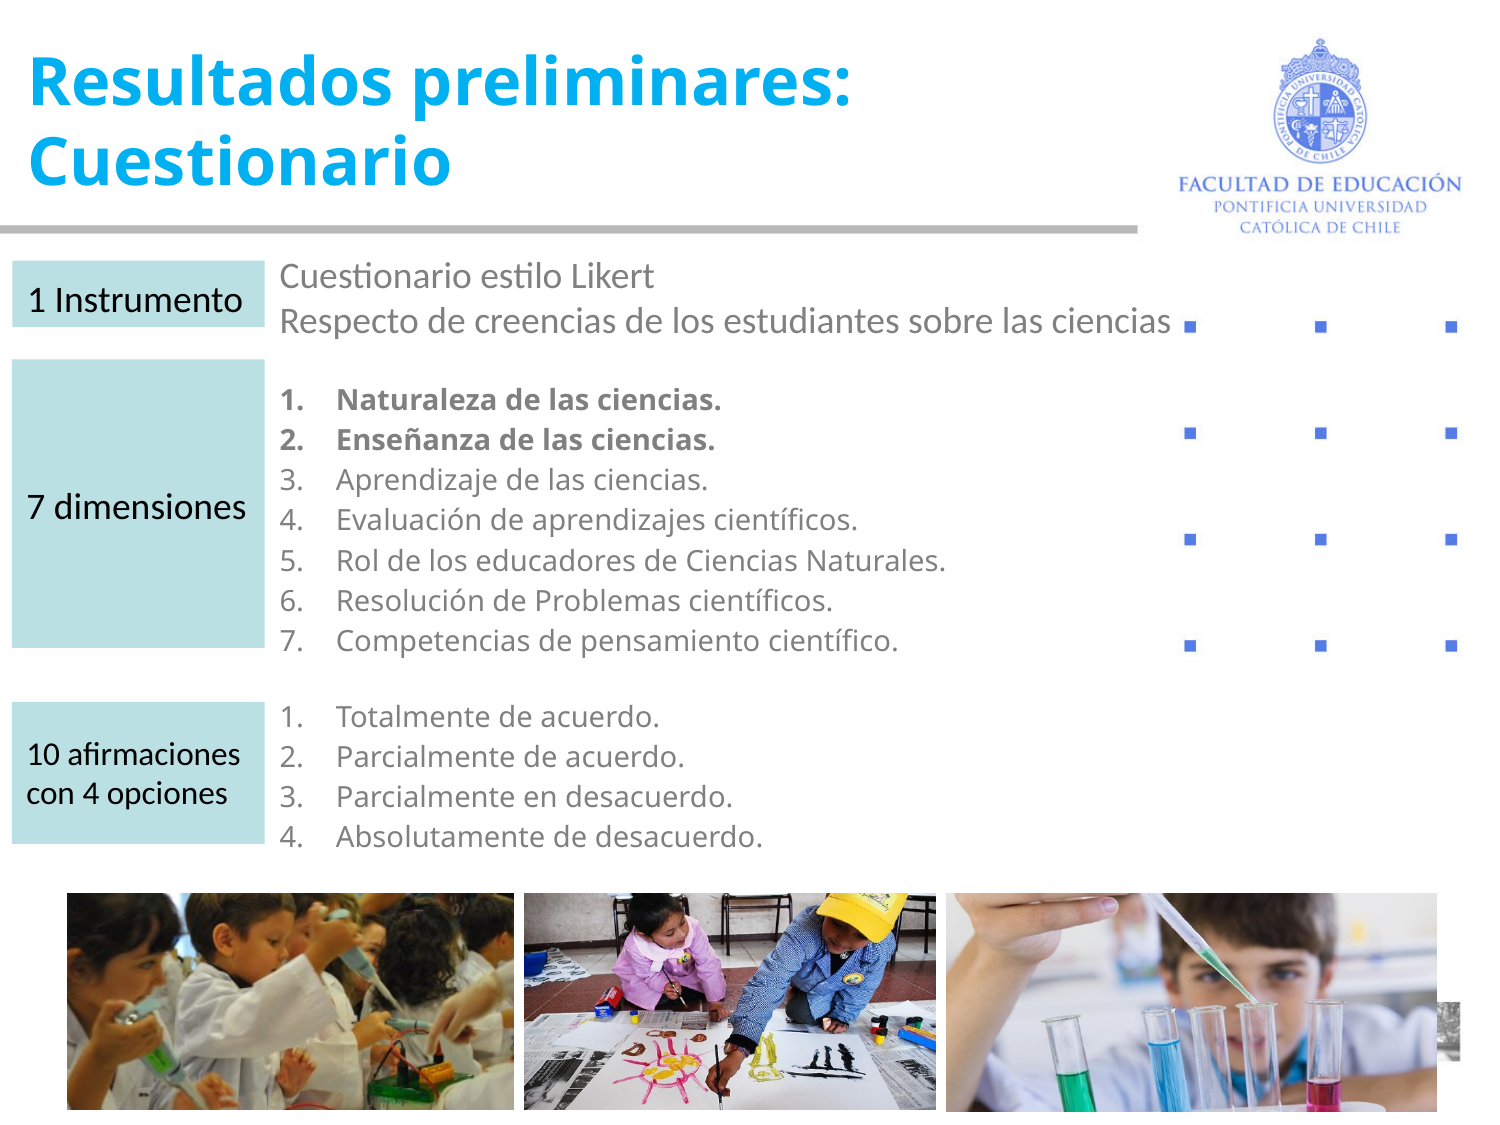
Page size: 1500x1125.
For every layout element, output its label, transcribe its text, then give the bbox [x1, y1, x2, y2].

text_box Resultados preliminares: Cuestionario [12, 34, 1432, 204]
text_box Cuestionario estilo Likert Respecto de creencias de los estudiantes sobre las ciencias [264, 243, 1203, 349]
text_box 7 dimensiones [11, 359, 265, 648]
picture [0, 0, 1500, 1125]
text_box 10 afirmaciones con 4 opciones [11, 701, 264, 844]
text_box Totalmente de acuerdo. Parcialmente de acuerdo. Parcialmente en desacuerdo. Absolutamente de desacuerdo. [264, 685, 1074, 861]
text_box 1 Instrumento [12, 260, 264, 328]
text_box Naturaleza de las ciencias. Enseñanza de las ciencias. Aprendizaje de las ciencias. Evaluación de aprendizajes científicos. Rol de los educadores de Ciencias Naturales. Resolución de Problemas científicos. Competencias de pensamiento científico. [264, 368, 1222, 665]
